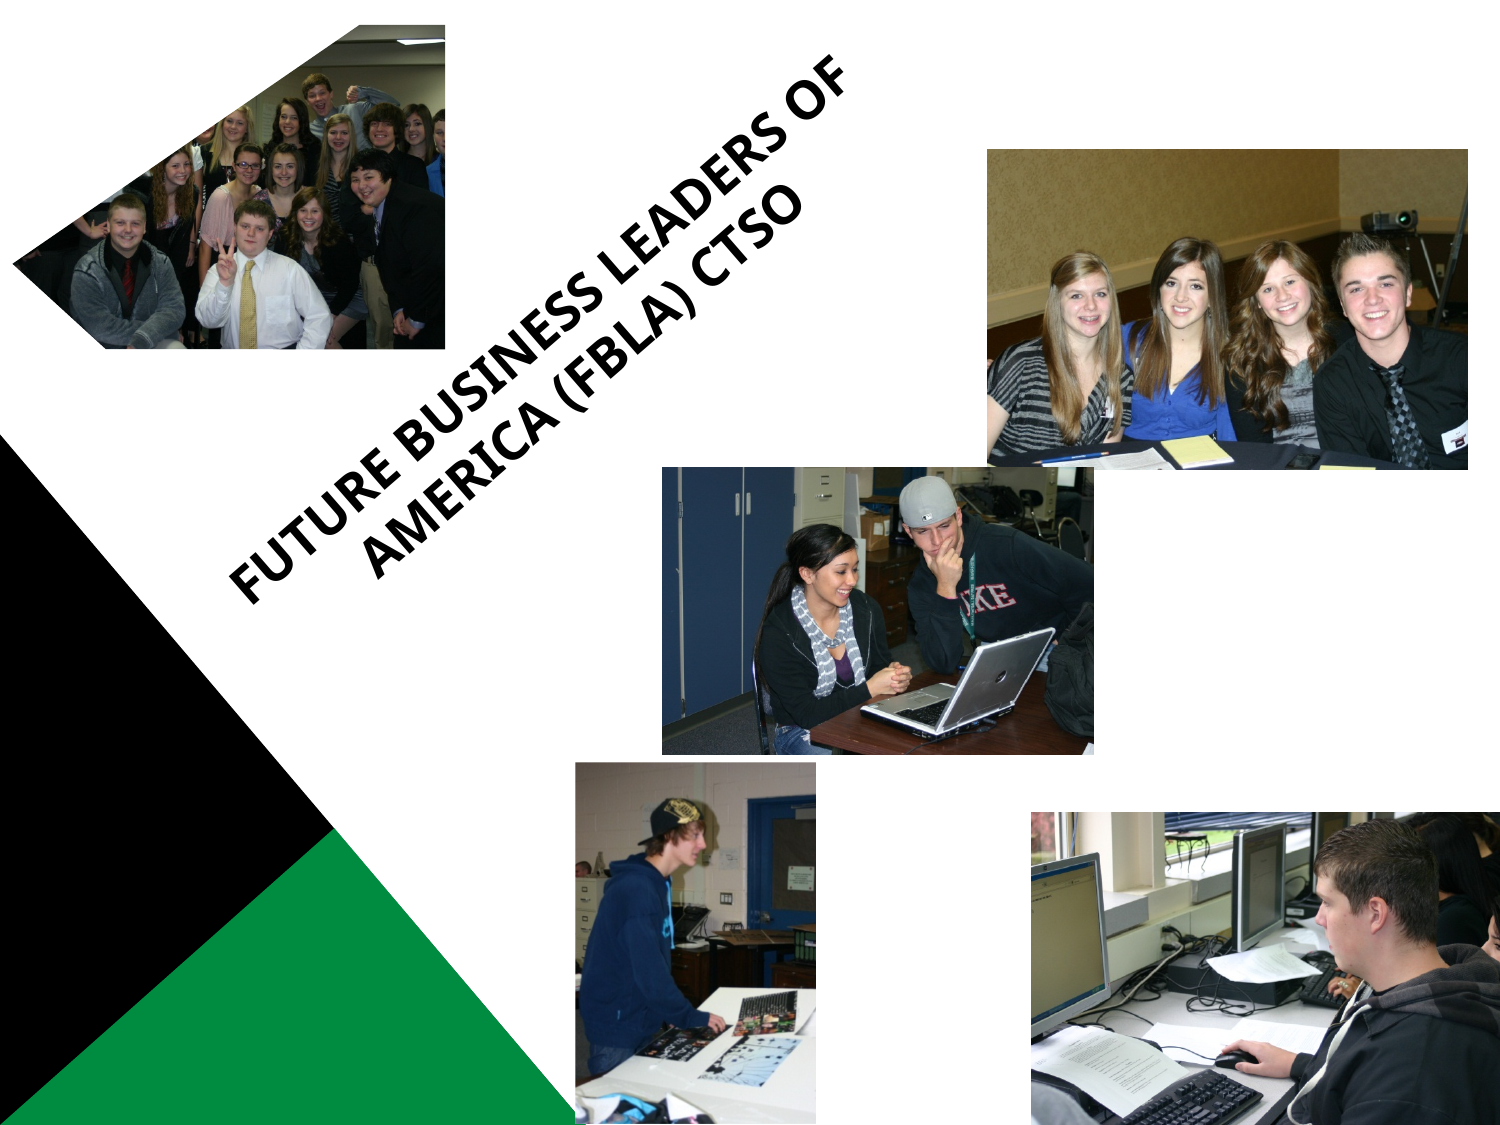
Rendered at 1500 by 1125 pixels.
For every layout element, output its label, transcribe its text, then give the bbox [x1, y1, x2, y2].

title Future Business Leaders of America (FBLA) CTSO [173, 4, 947, 702]
picture [12, 24, 446, 350]
picture [662, 149, 1468, 755]
picture [514, 763, 877, 1124]
picture [1030, 812, 1500, 1125]
